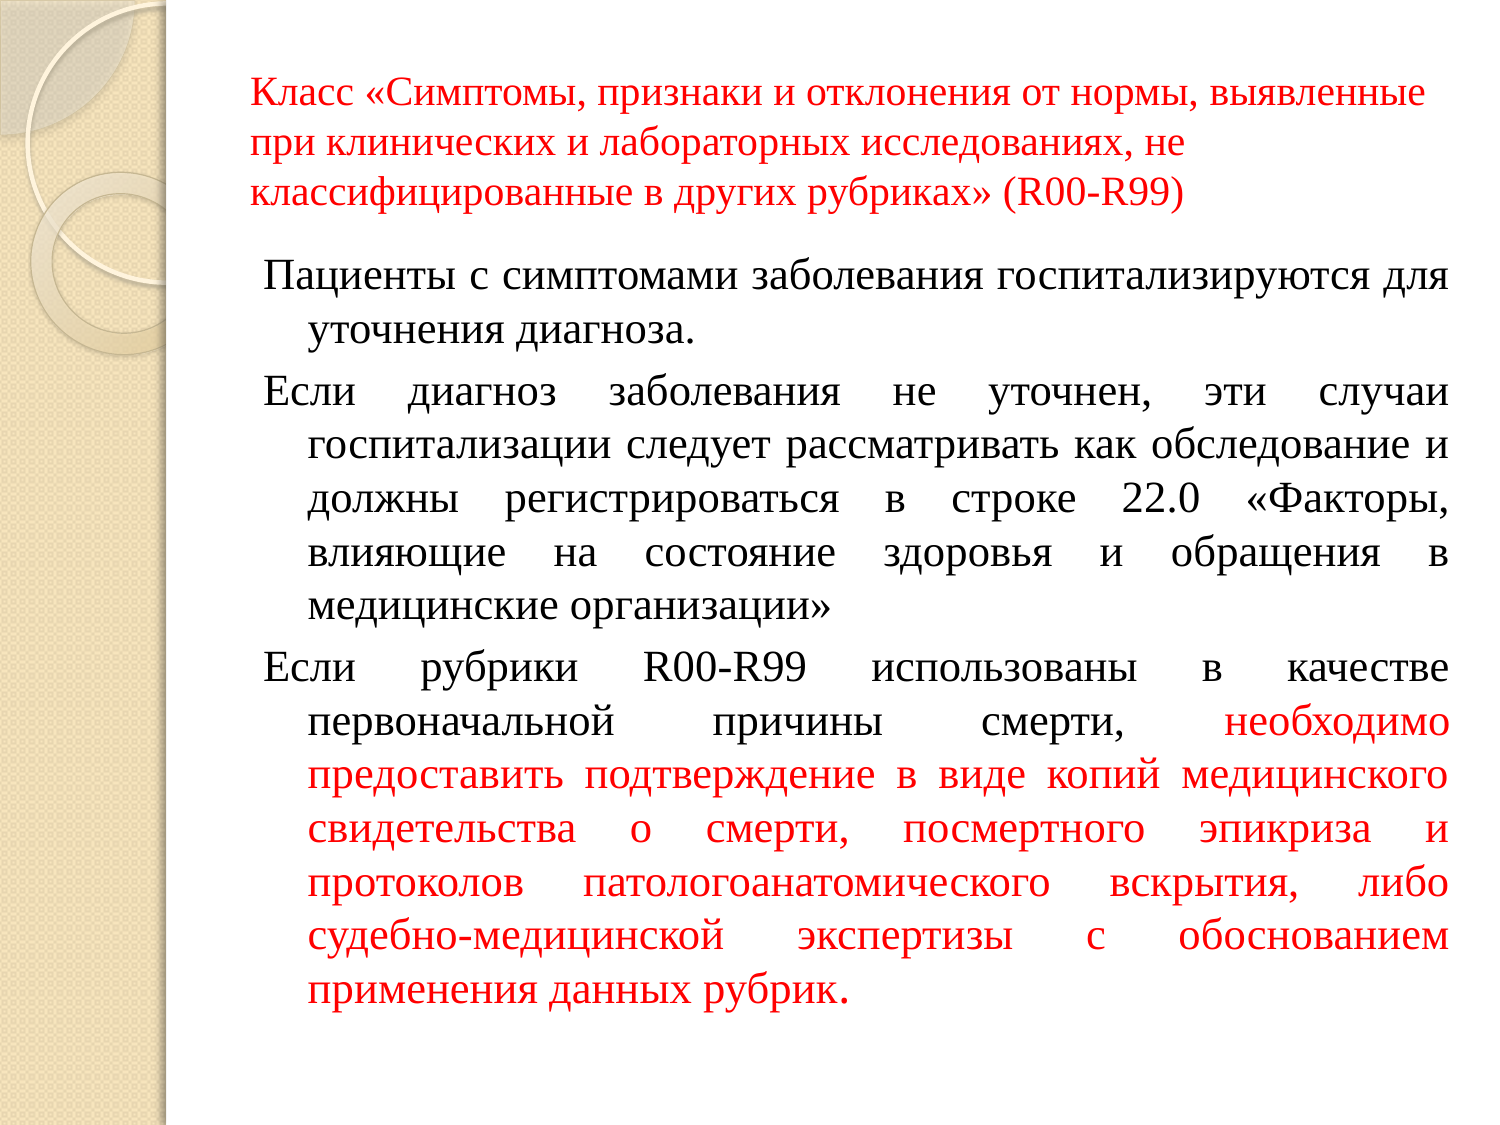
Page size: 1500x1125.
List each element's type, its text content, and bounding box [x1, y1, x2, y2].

title Класс «Симптомы, признаки и отклонения от нормы, выявленные при клинических и лабораторных исследованиях, не классифицированные в других рубриках» (R00-R99) [235, 45, 1466, 233]
list Пациенты с симптомами заболевания госпитализируются для уточнения диагноза. Если диагноз заболевания не уточнен, эти случаи госпитализации следует рассматривать как обследование и должны регистрироваться в строке 22.0 «Факторы, влияющие на состояние здоровья и обращения в медицинские организации» Если рубрики R00-R99 использованы в качестве первоначальной причины смерти, необходимо предоставить подтверждение в виде копий медицинского свидетельства о смерти, посмертного эпикриза и протоколов патологоанатомического вскрытия, либо судебно-медицинской экспертизы с обоснованием применения данных рубрик. [235, 237, 1466, 1025]
